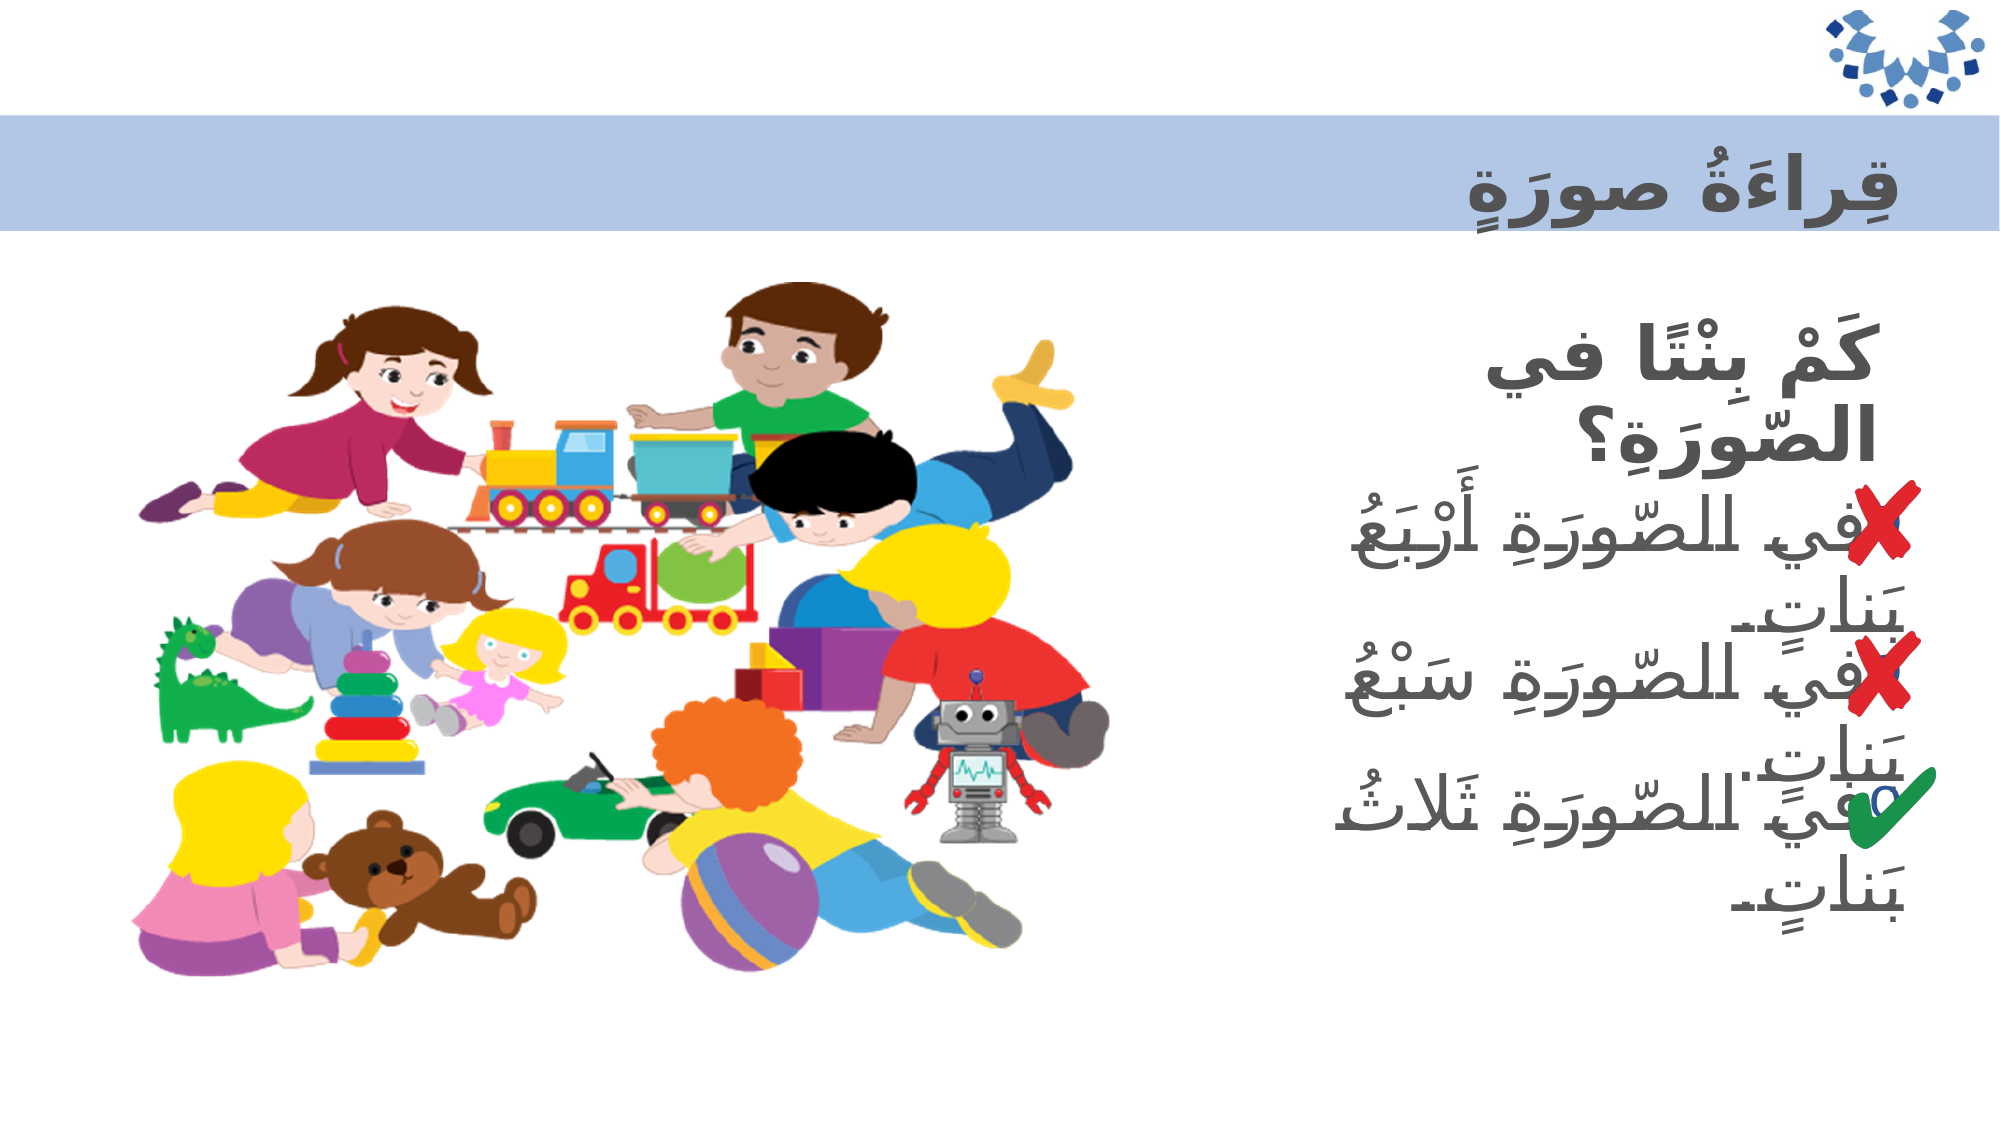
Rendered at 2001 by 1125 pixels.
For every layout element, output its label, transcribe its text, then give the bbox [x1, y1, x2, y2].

text_box كَمْ بِنْتًا في الصّورَةِ؟ [1204, 308, 1896, 427]
text_box في الصّورَةِ ثَلاثُ بَناتٍ. [1110, 758, 1919, 878]
picture [1848, 631, 1921, 717]
text_box قِراءَةُ صورَةٍ [0, 113, 1919, 240]
picture [131, 282, 1110, 977]
picture [1848, 480, 1921, 566]
text_box [1919, 114, 2000, 232]
text_box في الصّورَةِ أَرْبَعُ بَناتٍ. [1204, 479, 1919, 598]
picture [1816, 10, 1992, 114]
text_box في الصّورَةِ سَبْعُ بَناتٍ. [1204, 627, 1919, 747]
picture [1848, 767, 1936, 849]
